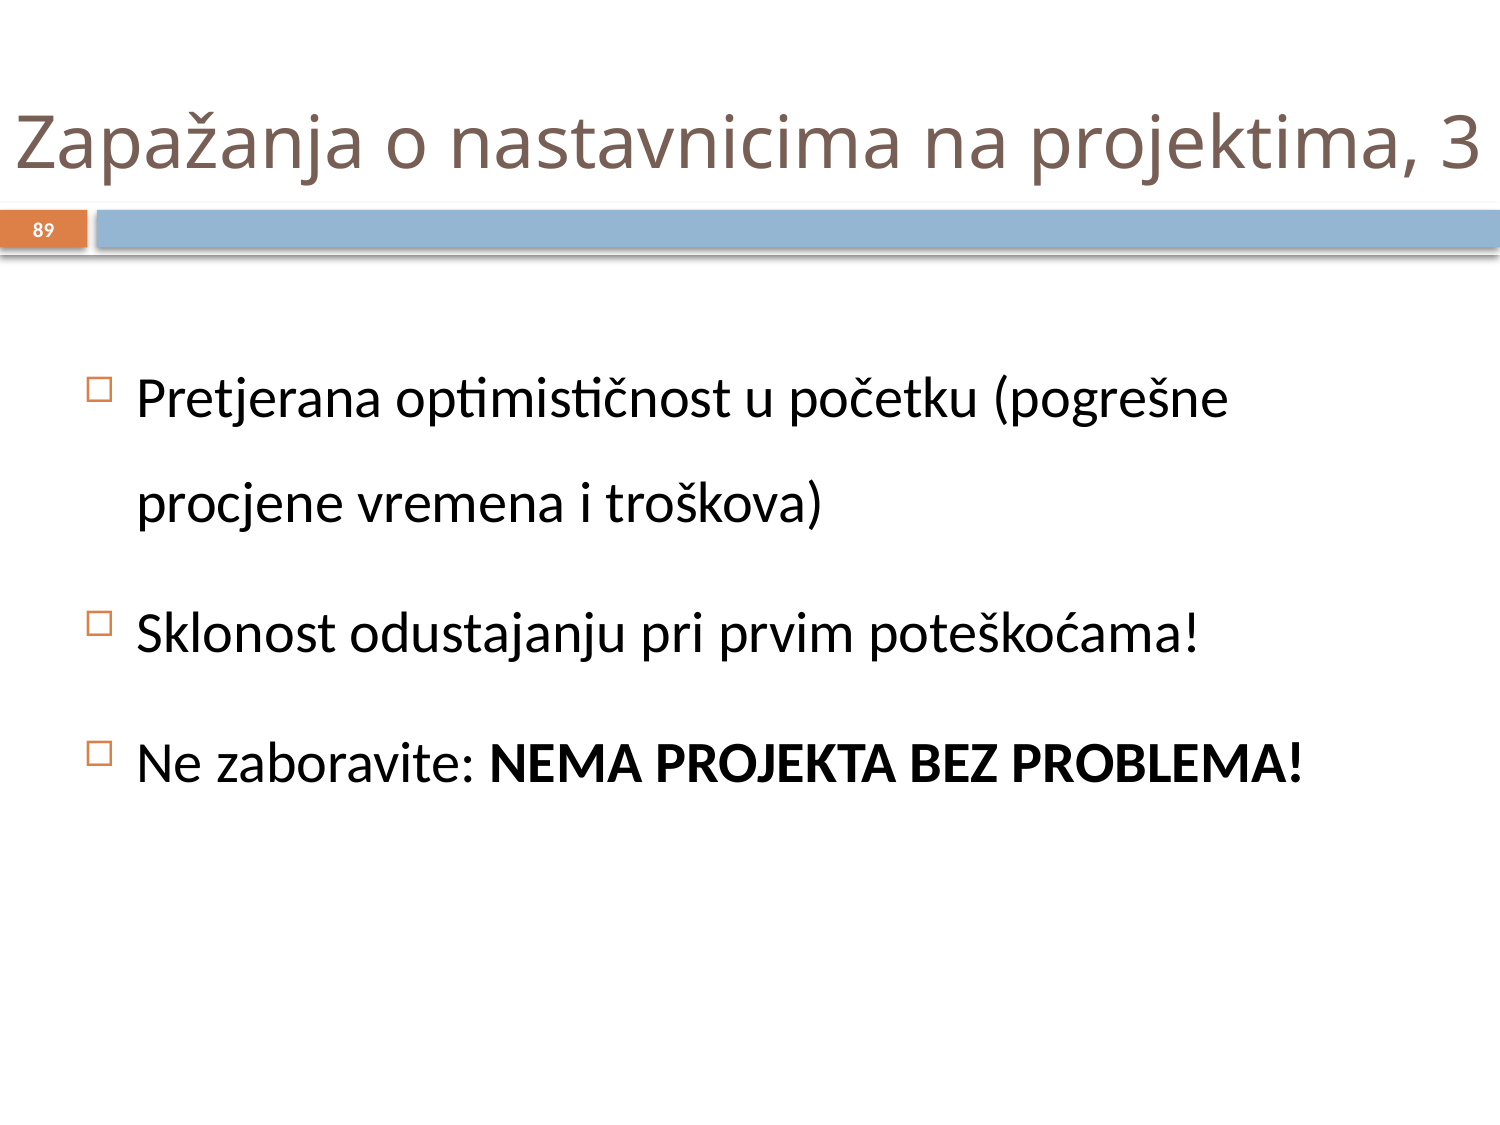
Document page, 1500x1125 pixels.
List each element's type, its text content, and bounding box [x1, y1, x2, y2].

title Zapažanja o nastavnicima na projektima, 3 [0, 44, 1500, 233]
slide_number 89 [0, 208, 88, 249]
list Pretjerana optimističnost u početku (pogrešne procjene vremena i troškova) Sklonost odustajanju pri prvim poteškoćama! Ne zaboravite: NEMA PROJEKTA BEZ PROBLEMA! [62, 316, 1443, 1074]
